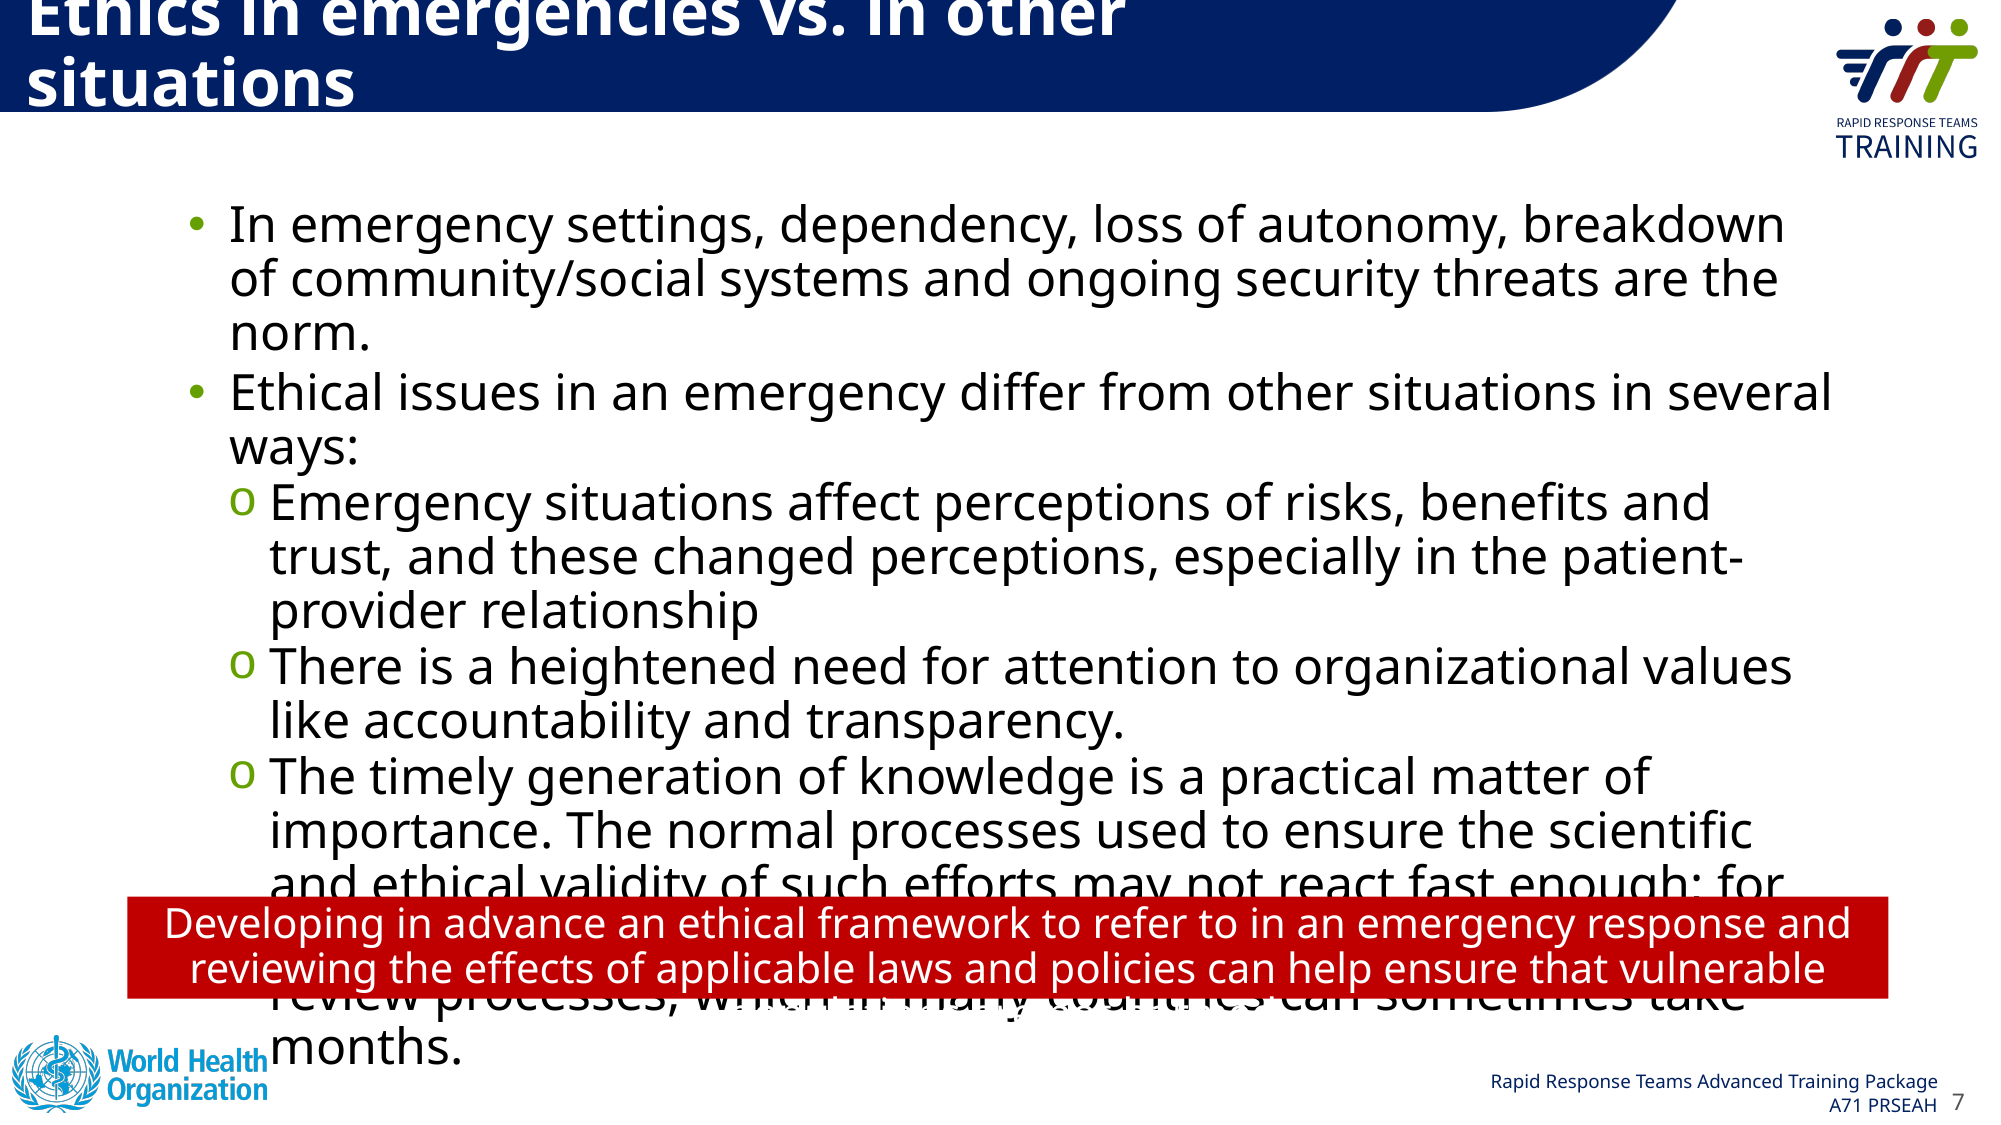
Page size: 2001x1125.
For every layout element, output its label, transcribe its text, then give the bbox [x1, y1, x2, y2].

list In emergency settings, dependency, loss of autonomy, breakdown of community/social systems and ongoing security threats are the norm. Ethical issues in an emergency differ from other situations in several ways: Emergency situations affect perceptions of risks, benefits and trust, and these changed perceptions, especially in the patient-provider relationship There is a heightened need for attention to organizational values like accountability and transparency. The timely generation of knowledge is a practical matter of importance. The normal processes used to ensure the scientific and ethical validity of such efforts may not react fast enough; for example, there may not be sufficient time for standard ethics review processes, which in many countries can sometimes take months. [180, 191, 1846, 896]
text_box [127, 896, 1889, 1003]
title Ethics in emergencies vs. in other situations [18, 0, 1314, 104]
picture [12, 1035, 267, 1113]
picture [0, 0, 1705, 112]
slide_number 7 [1882, 1037, 1916, 1092]
picture [12, 1083, 48, 1113]
picture [58, 1050, 64, 1058]
picture [1835, 19, 1978, 167]
